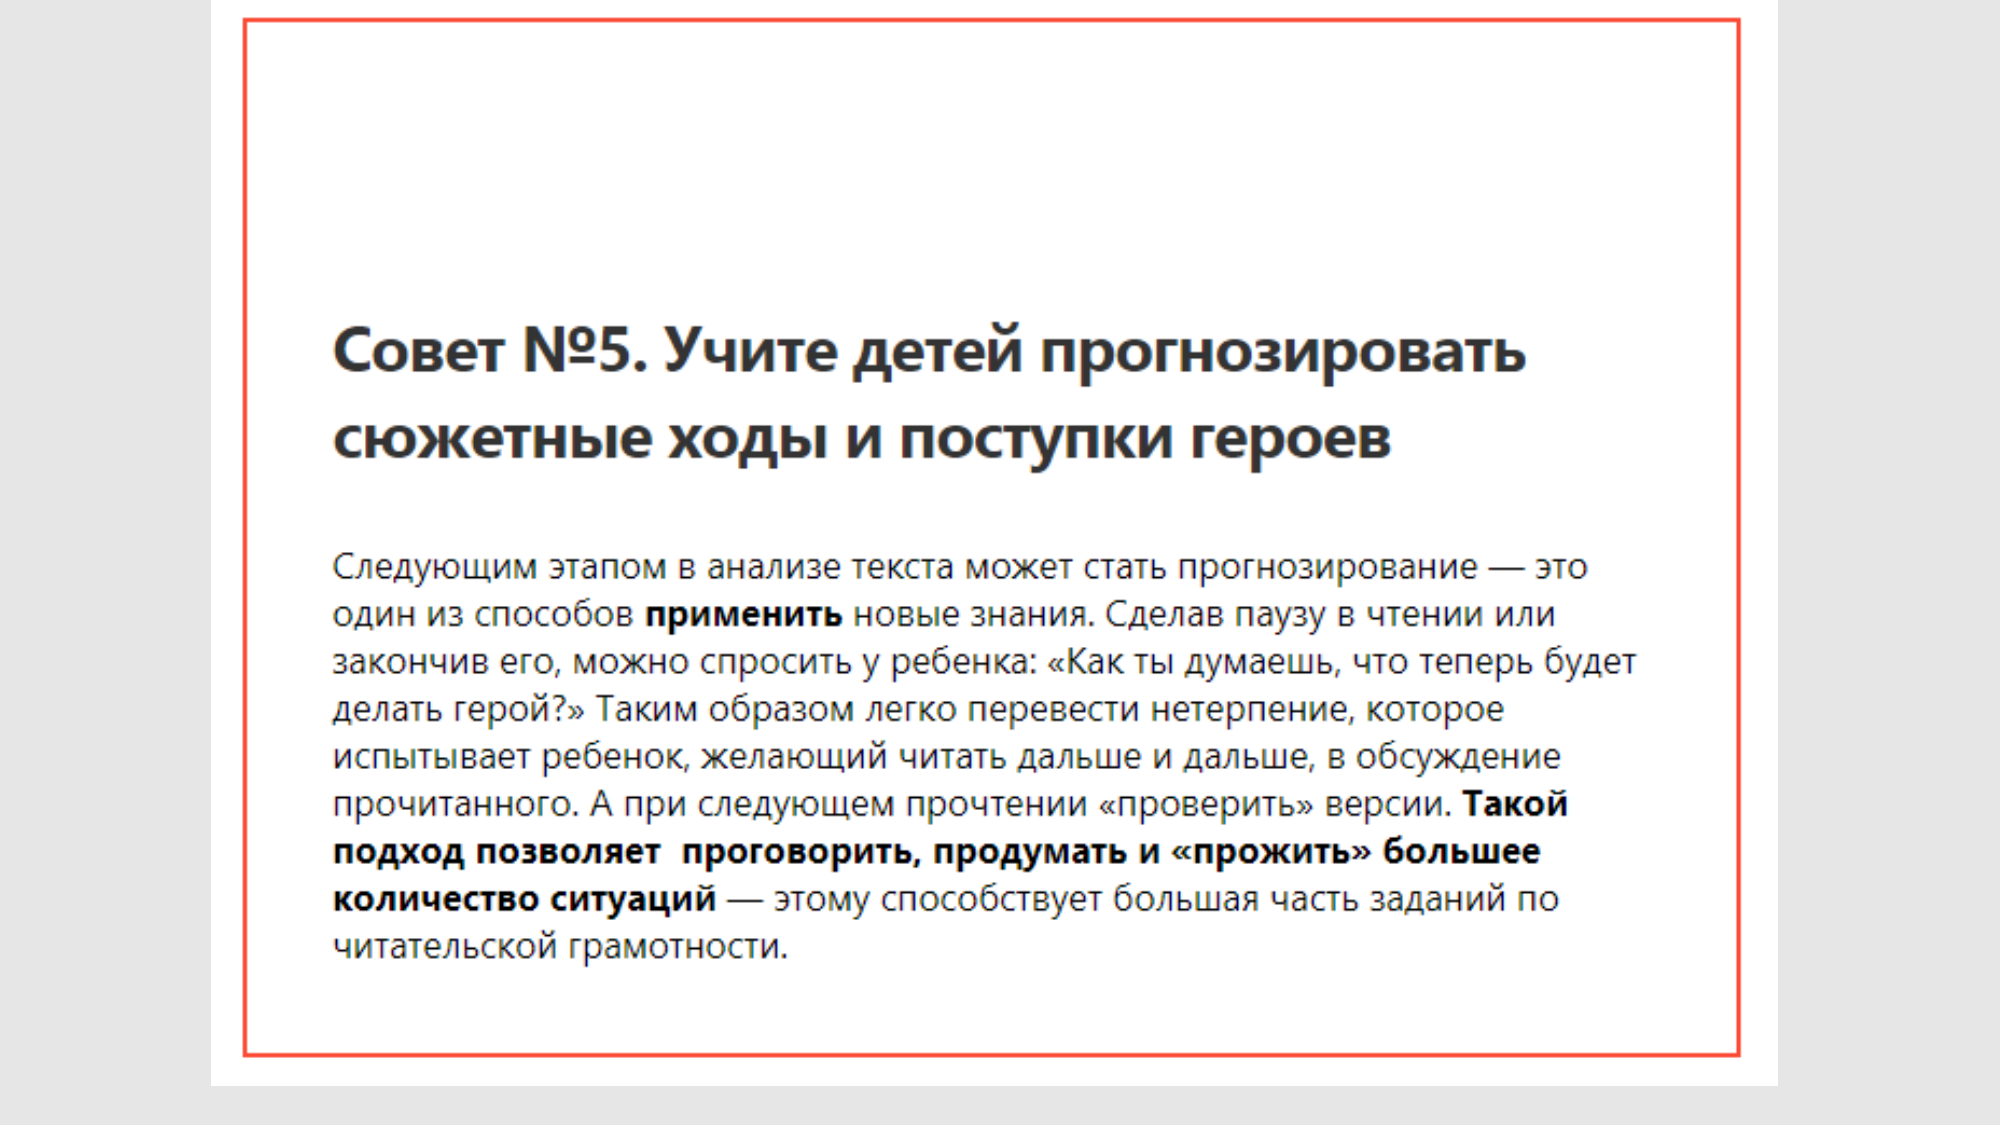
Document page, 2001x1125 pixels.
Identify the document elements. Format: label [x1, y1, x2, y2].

picture [211, 0, 1778, 1086]
